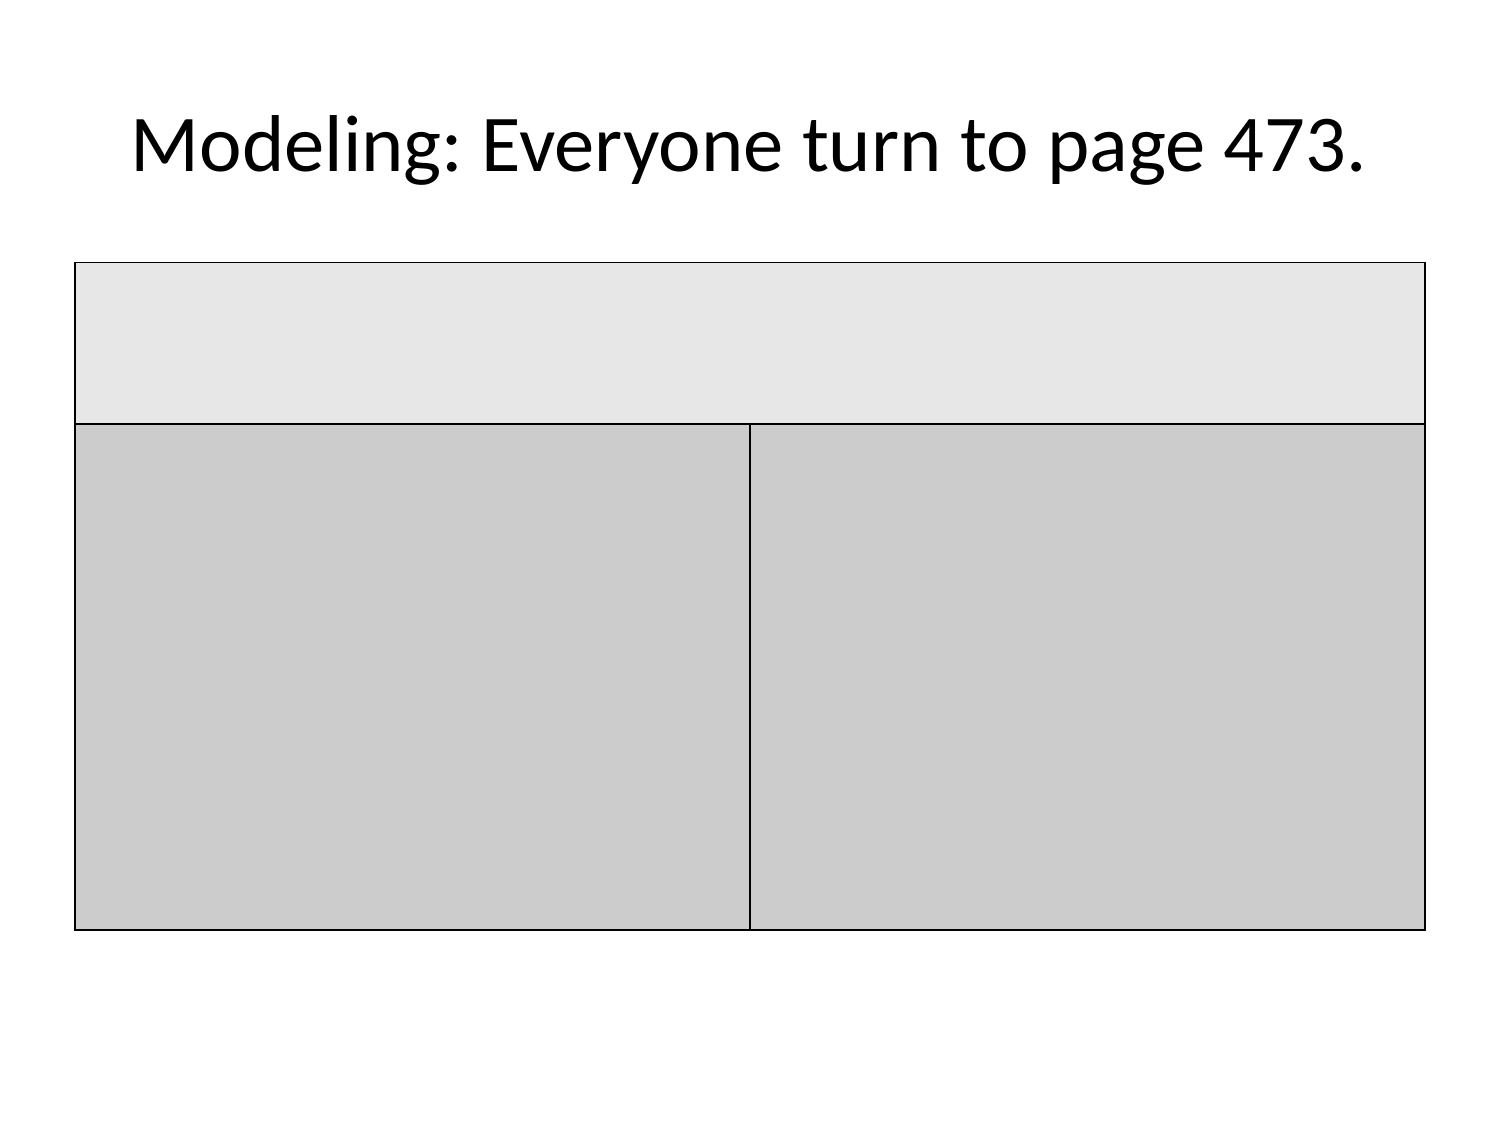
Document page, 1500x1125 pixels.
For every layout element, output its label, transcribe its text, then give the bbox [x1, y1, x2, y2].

title Modeling: Everyone turn to page 473. [75, 45, 1425, 233]
table_header [76, 263, 1424, 423]
table_cell [751, 425, 1424, 929]
table_cell [76, 425, 749, 929]
